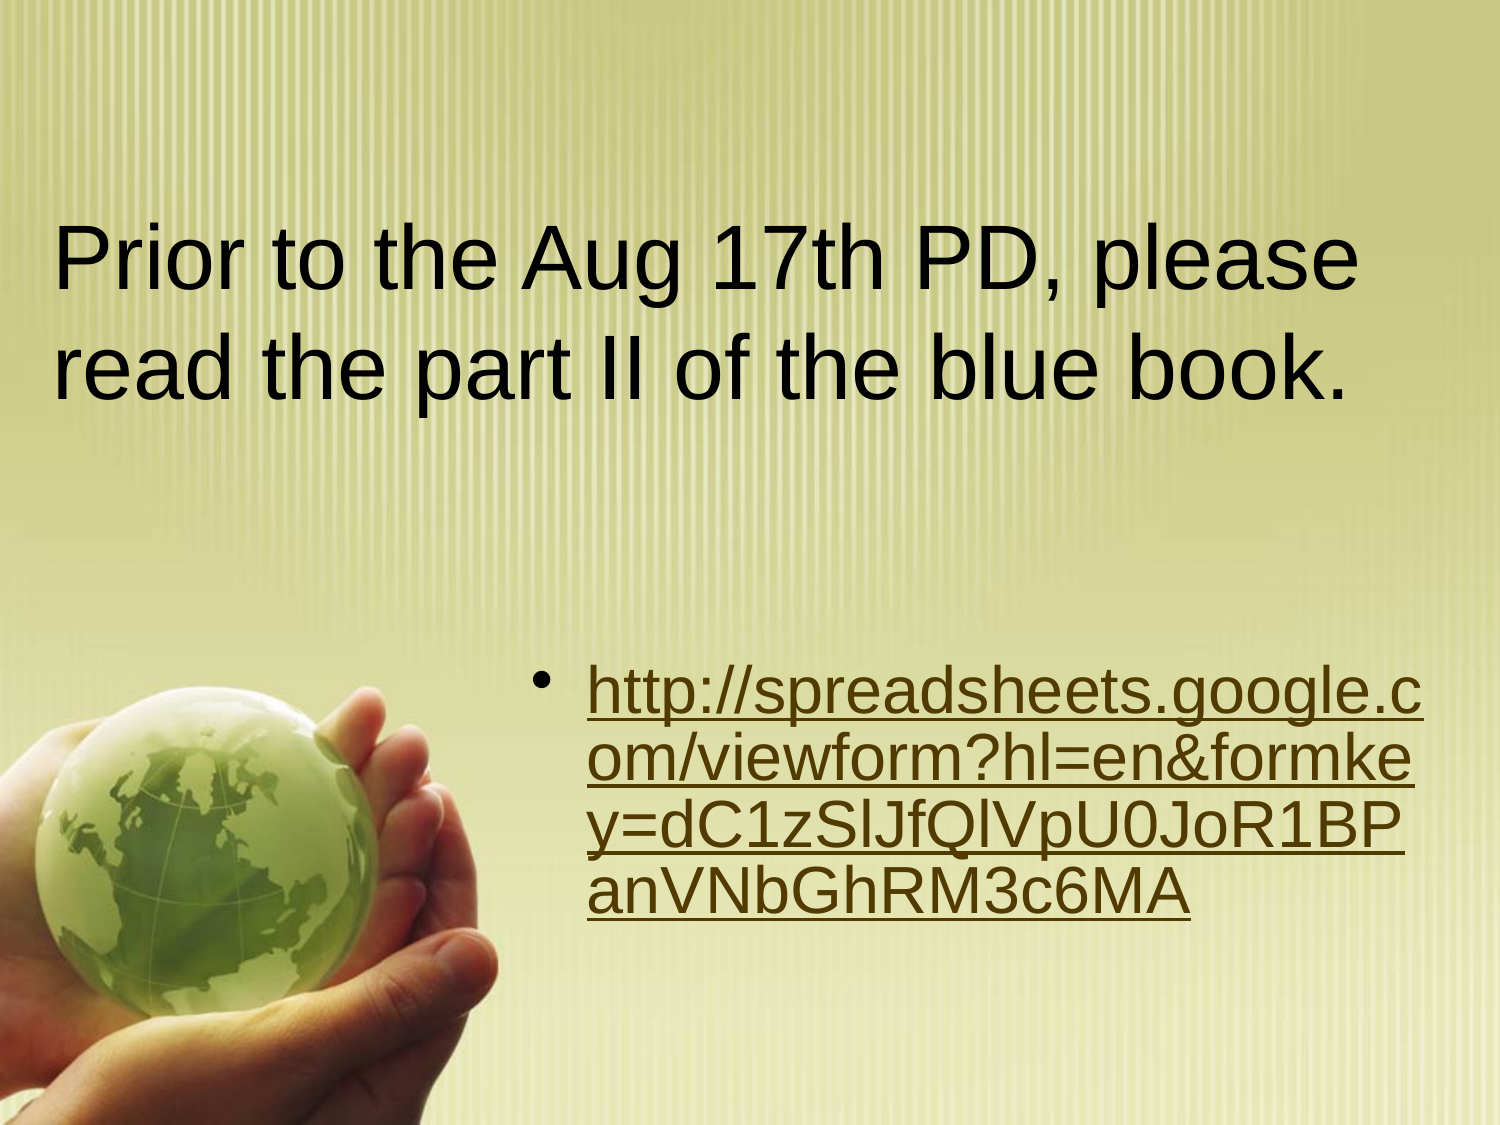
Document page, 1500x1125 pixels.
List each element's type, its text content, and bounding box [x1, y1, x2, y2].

title Prior to the Aug 17th PD, please read the part II of the blue book. [37, 213, 1445, 402]
list http://spreadsheets.google.com/viewform?hl=en&formkey=dC1zSlJfQlVpU0JoR1BPanVNbGhRM3c6MA [515, 639, 1440, 1125]
picture [0, 0, 1500, 1125]
